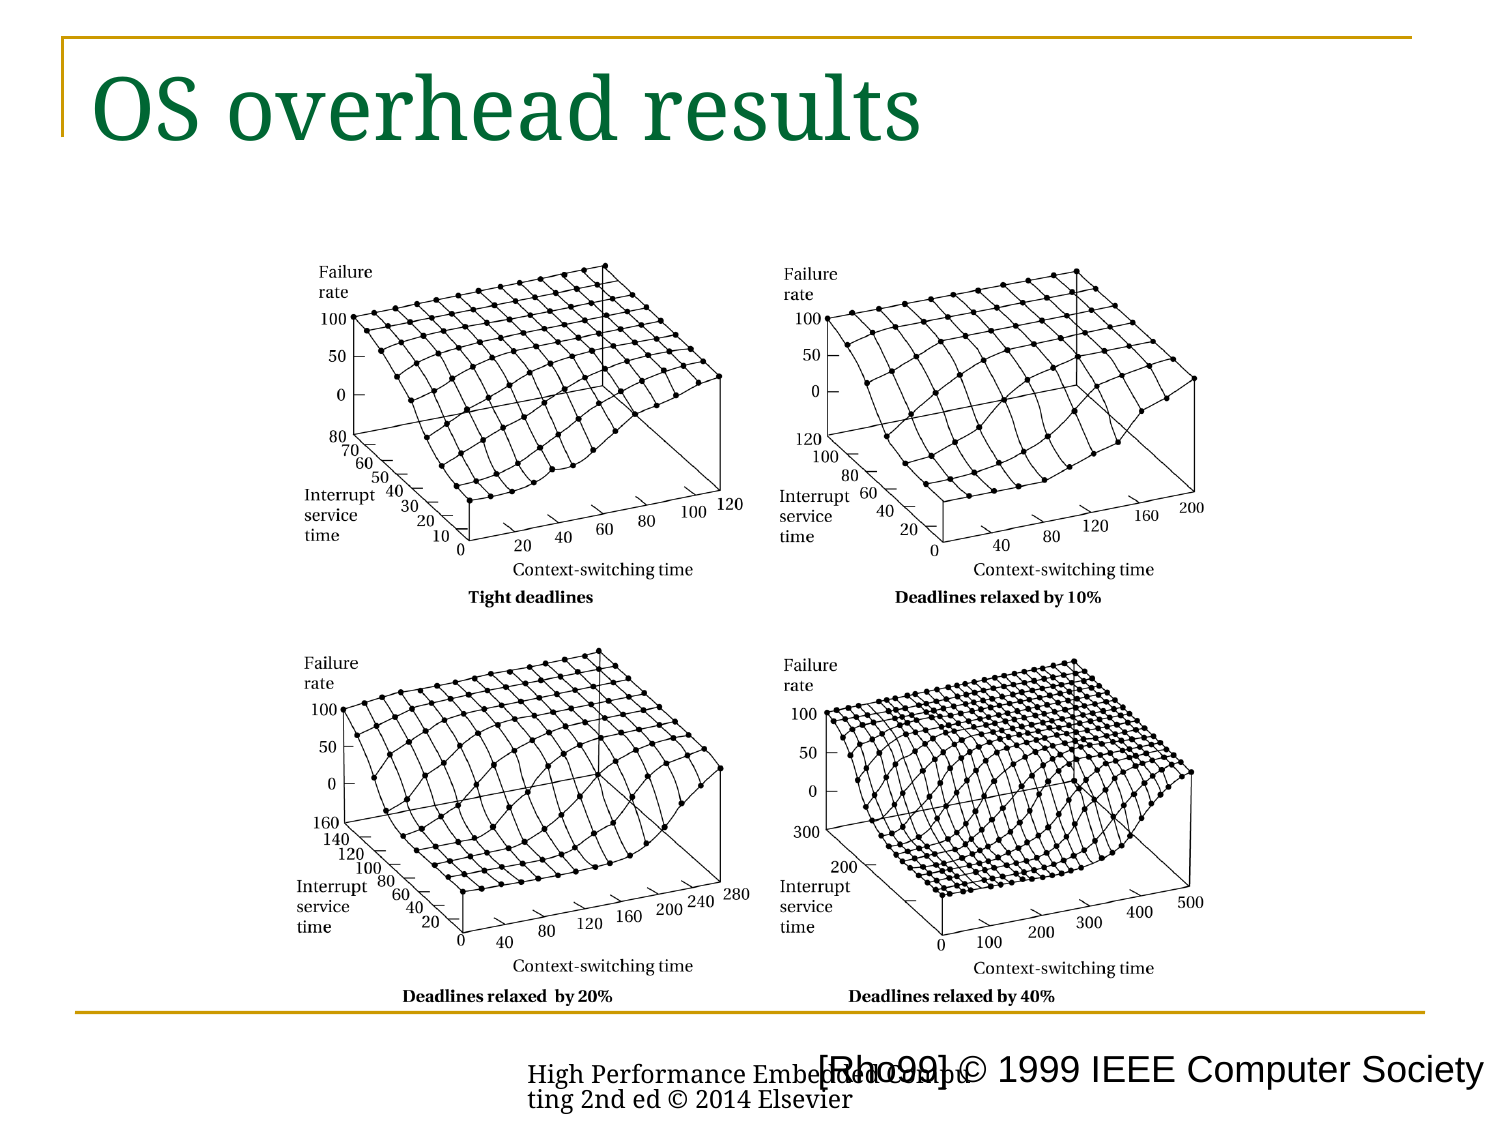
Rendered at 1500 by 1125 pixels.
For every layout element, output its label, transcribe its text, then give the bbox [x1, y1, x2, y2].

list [296, 262, 1204, 1006]
title OS overhead results [75, 45, 1425, 233]
text_box [Rho99] © 1999 IEEE Computer Society [802, 1037, 1500, 1098]
footer High Performance Embedded Computing 2nd ed © 2014 Elsevier [512, 1025, 988, 1100]
